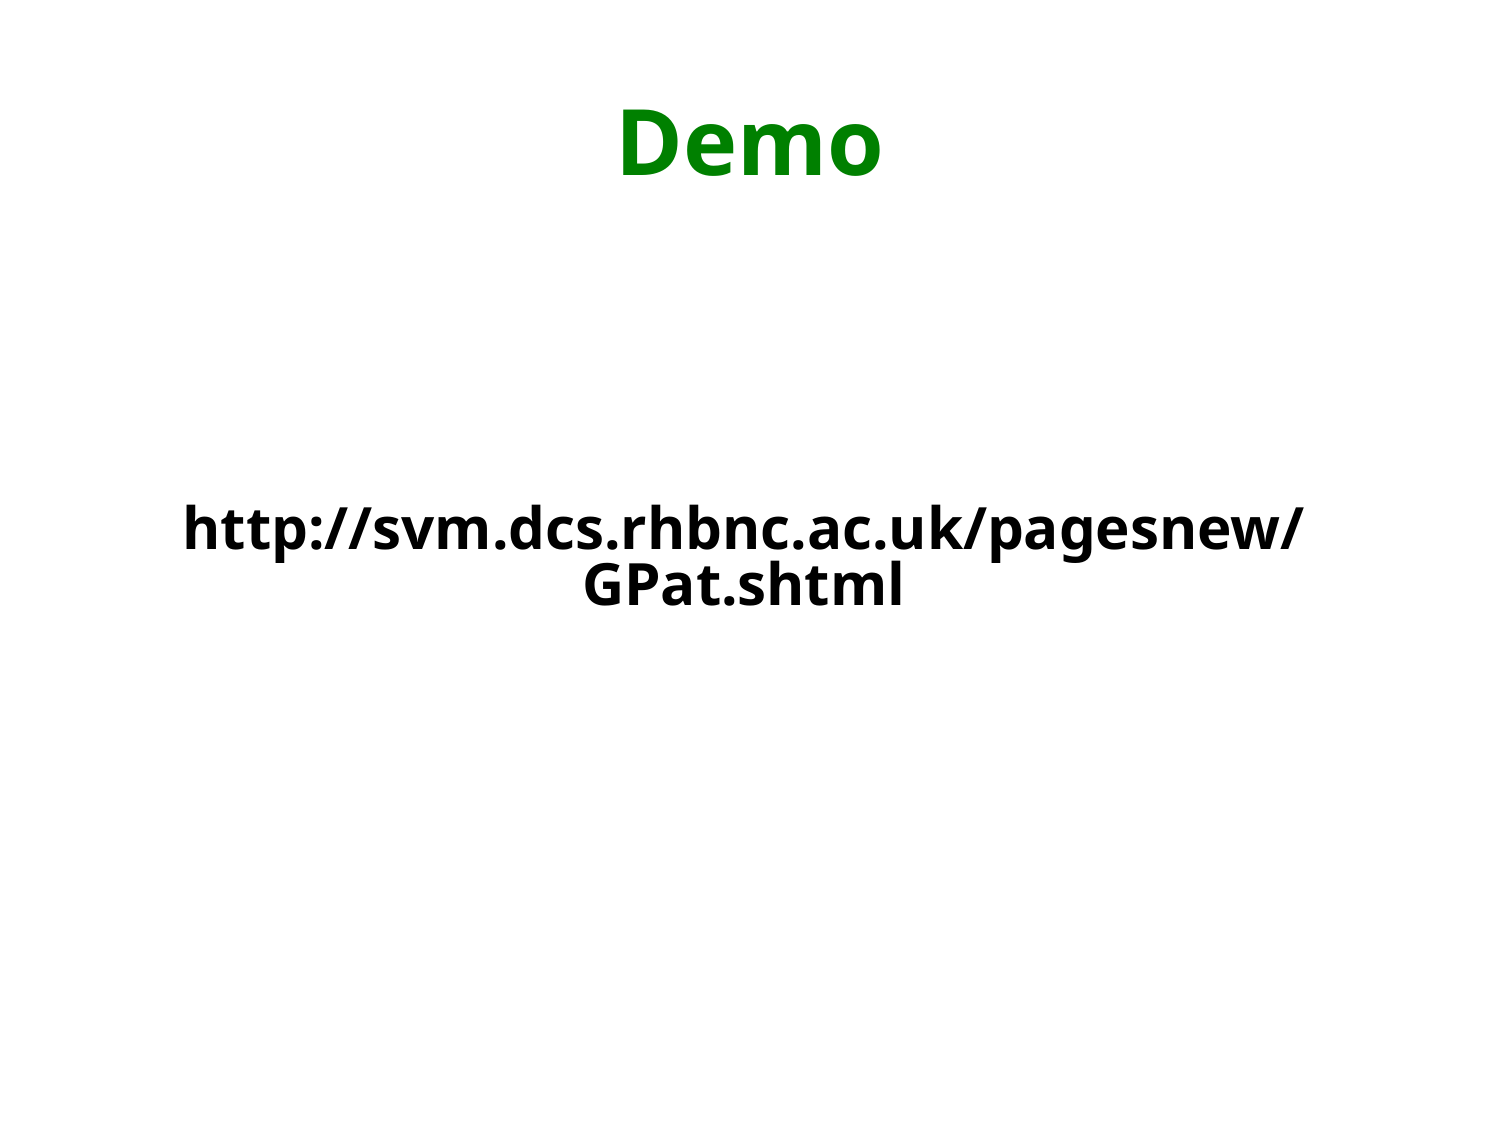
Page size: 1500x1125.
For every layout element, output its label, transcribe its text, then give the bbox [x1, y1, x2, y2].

title Demo [74, 44, 1426, 233]
text_box http://svm.dcs.rhbnc.ac.uk/pagesnew/GPat.shtml [74, 497, 1413, 624]
